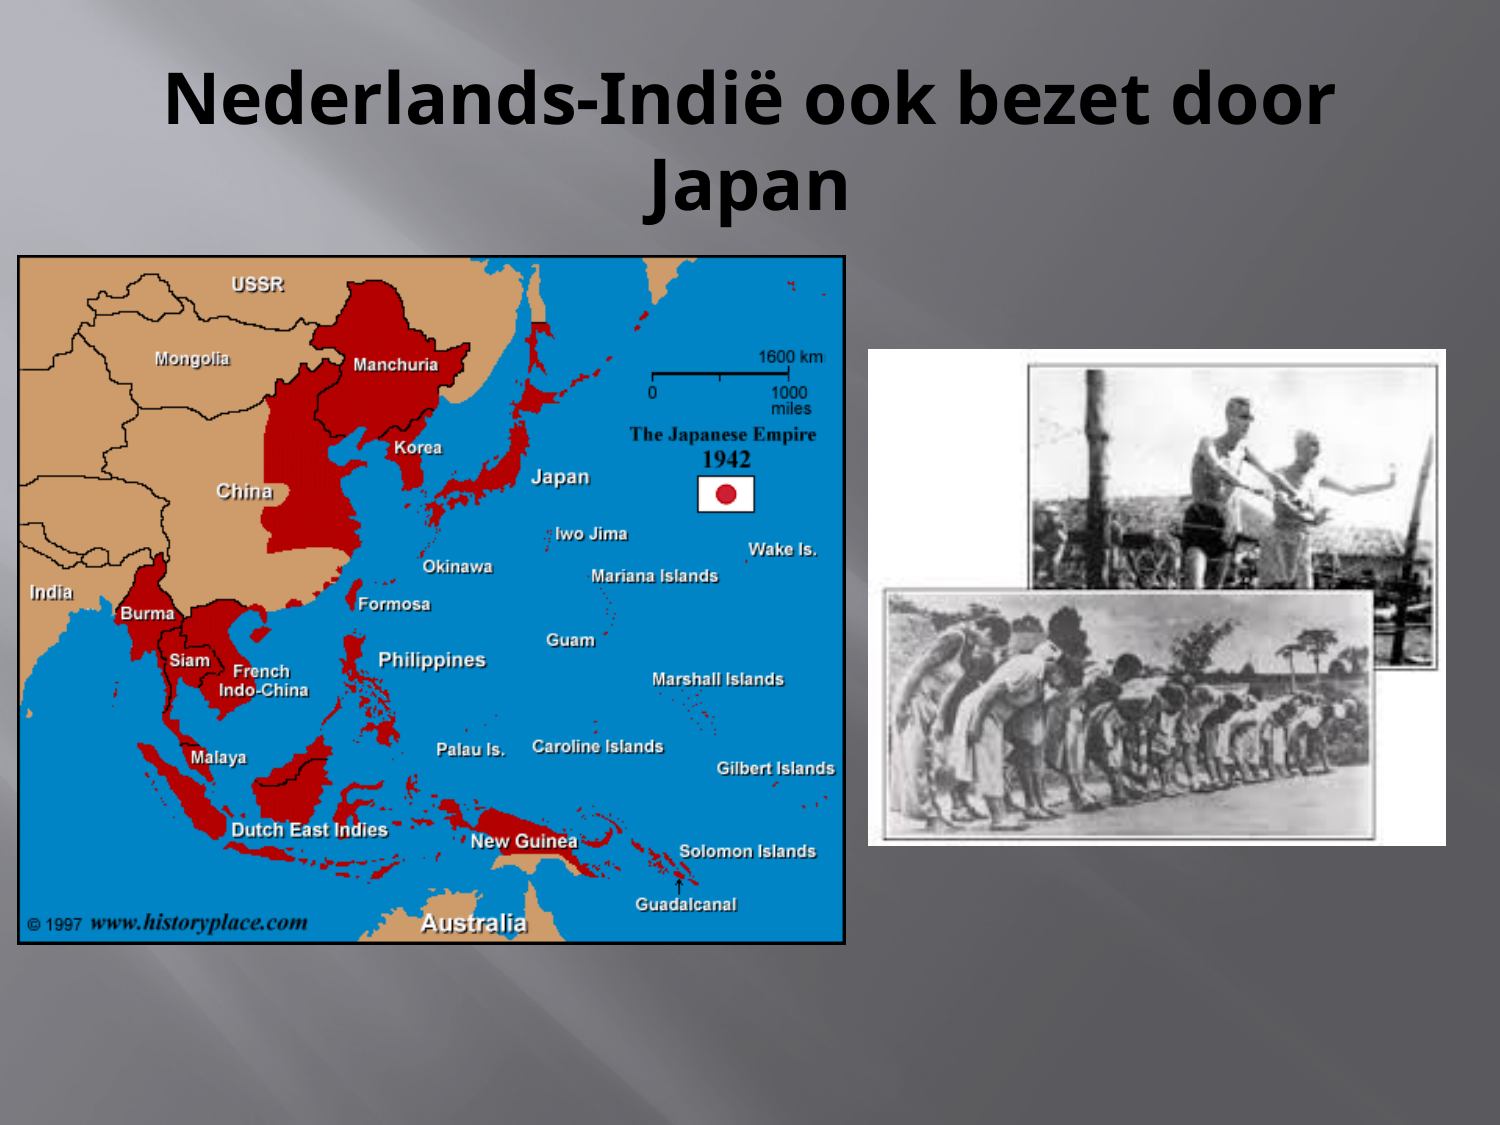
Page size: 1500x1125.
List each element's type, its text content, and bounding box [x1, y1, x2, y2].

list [17, 255, 846, 945]
title Nederlands-Indië ook bezet door Japan [75, 45, 1425, 233]
picture [867, 349, 1446, 847]
